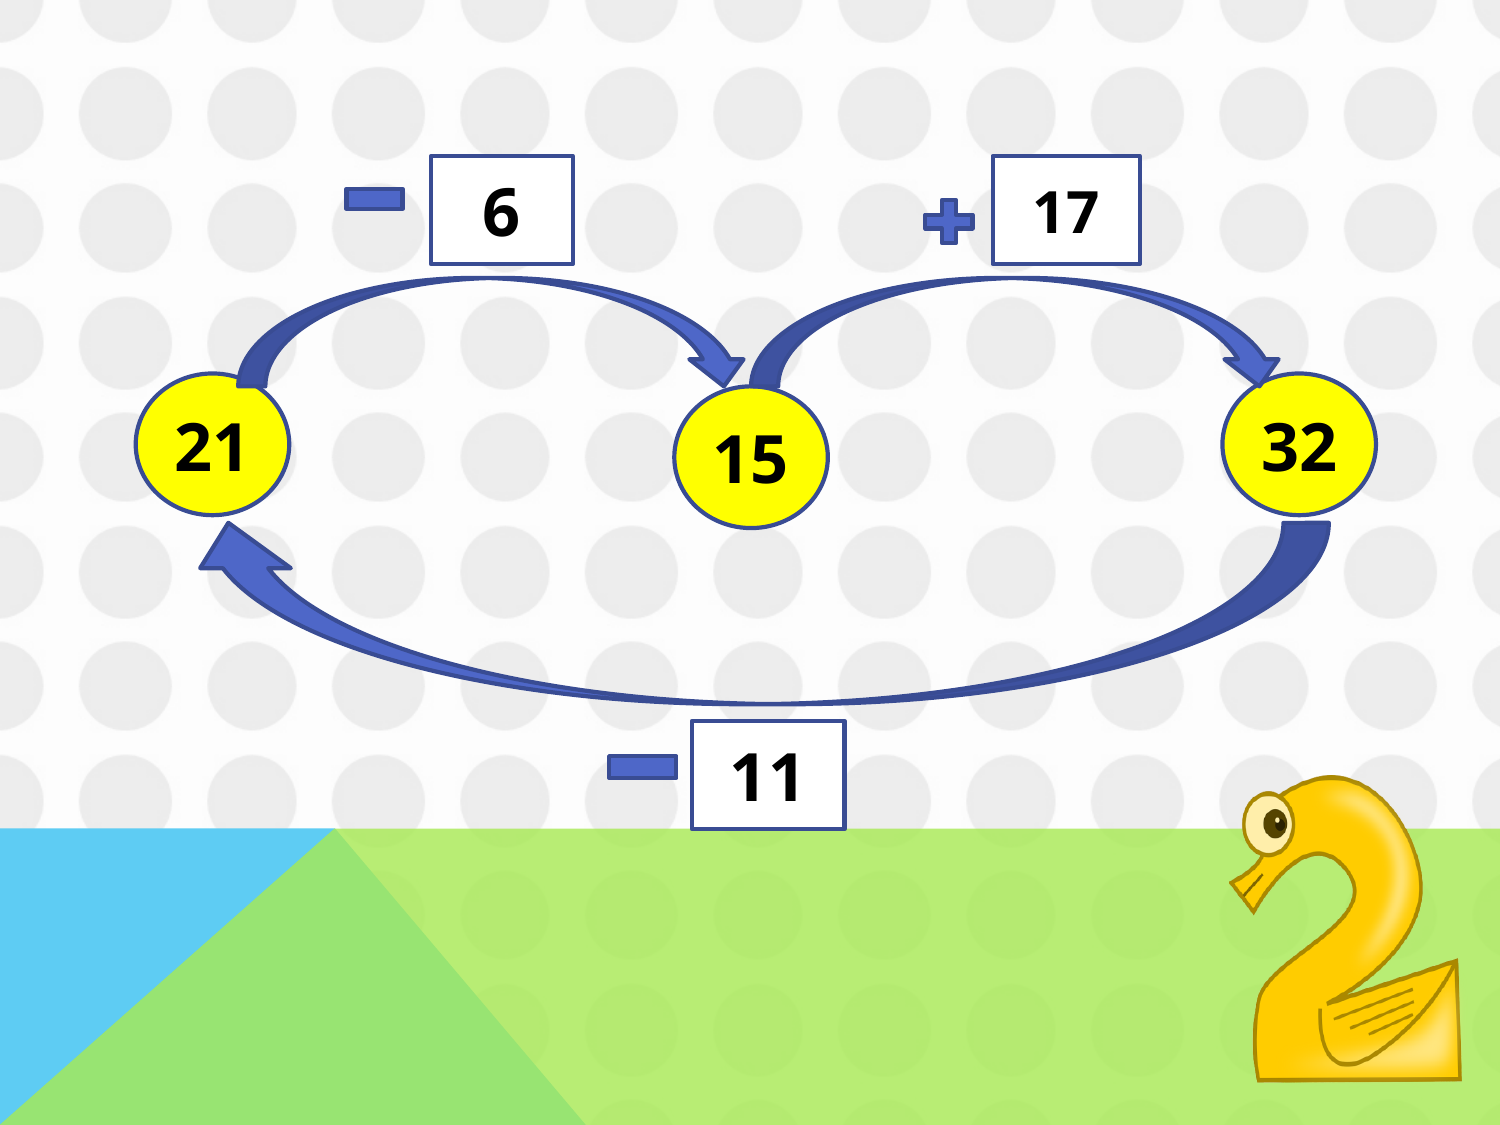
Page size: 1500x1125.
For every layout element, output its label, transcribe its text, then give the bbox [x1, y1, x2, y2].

text_box [344, 187, 405, 211]
text_box 15 [672, 384, 830, 531]
text_box [236, 275, 746, 389]
text_box [923, 198, 975, 245]
text_box [748, 275, 1281, 389]
text_box 6 [429, 154, 575, 266]
text_box [607, 754, 678, 780]
text_box [198, 520, 1331, 707]
text_box 11 [690, 719, 847, 831]
text_box 17 [991, 154, 1142, 266]
picture [1229, 774, 1469, 1088]
text_box 32 [1220, 371, 1379, 518]
text_box 21 [133, 371, 292, 518]
